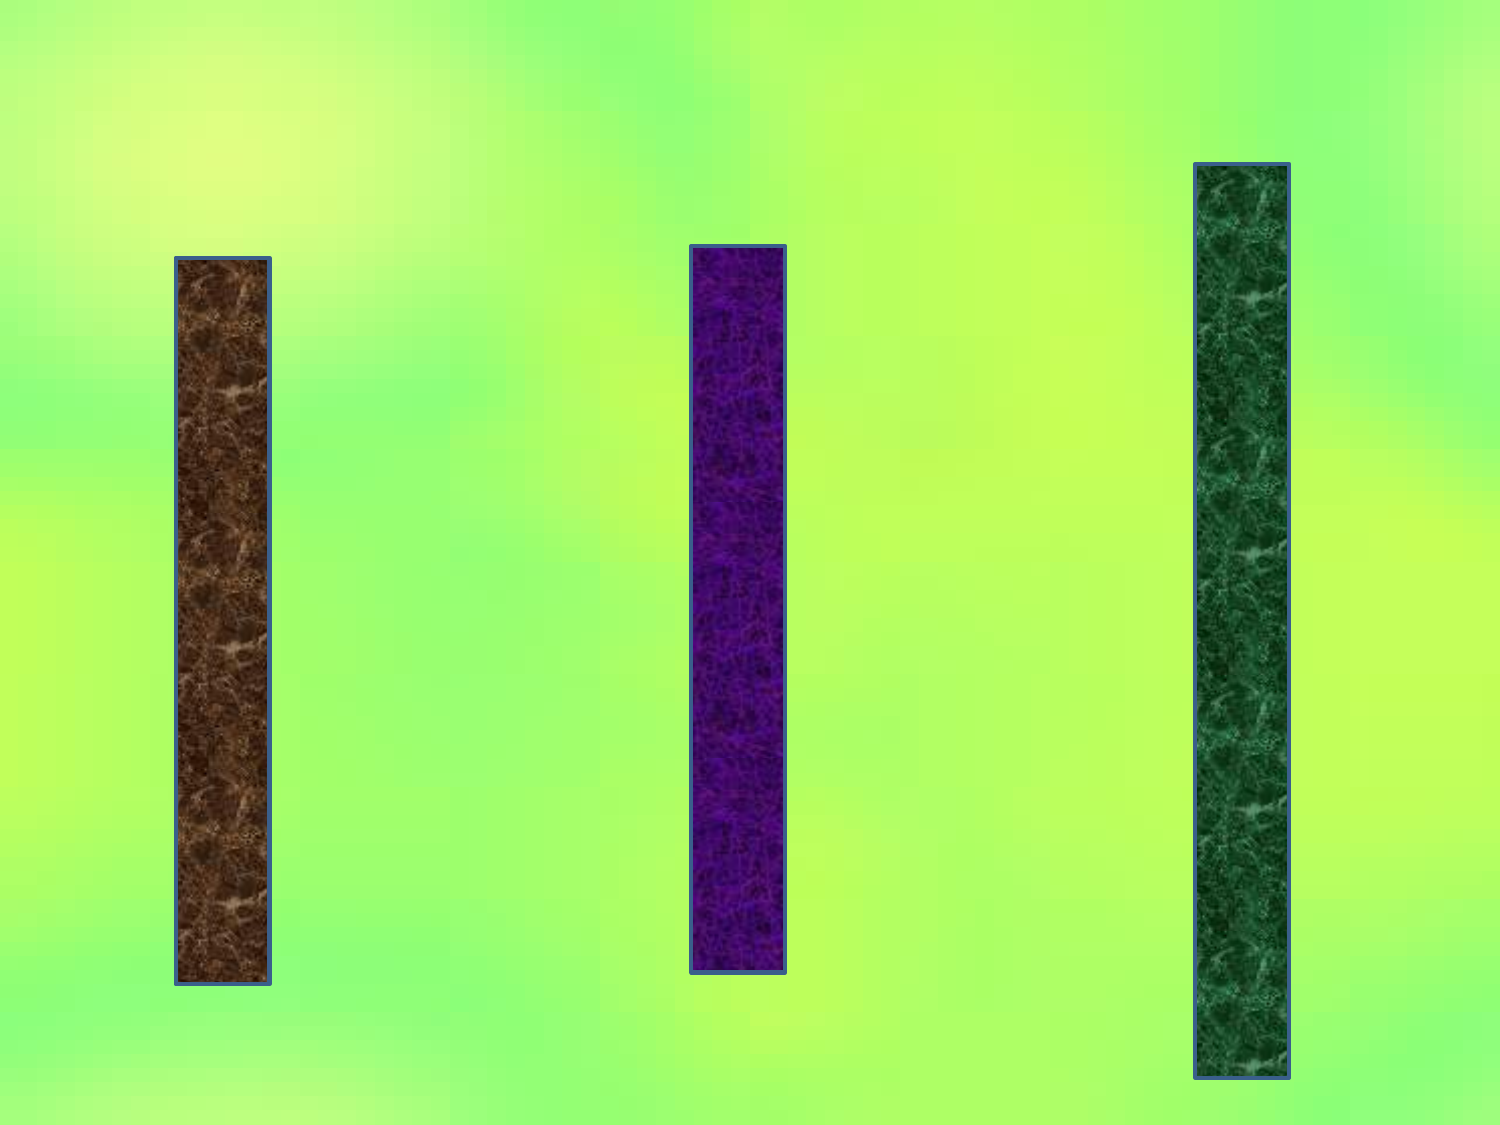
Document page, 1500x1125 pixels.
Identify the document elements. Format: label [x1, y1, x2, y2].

text_box [1193, 162, 1291, 1080]
text_box [689, 244, 787, 975]
text_box [174, 256, 272, 986]
picture [0, 0, 1500, 1125]
